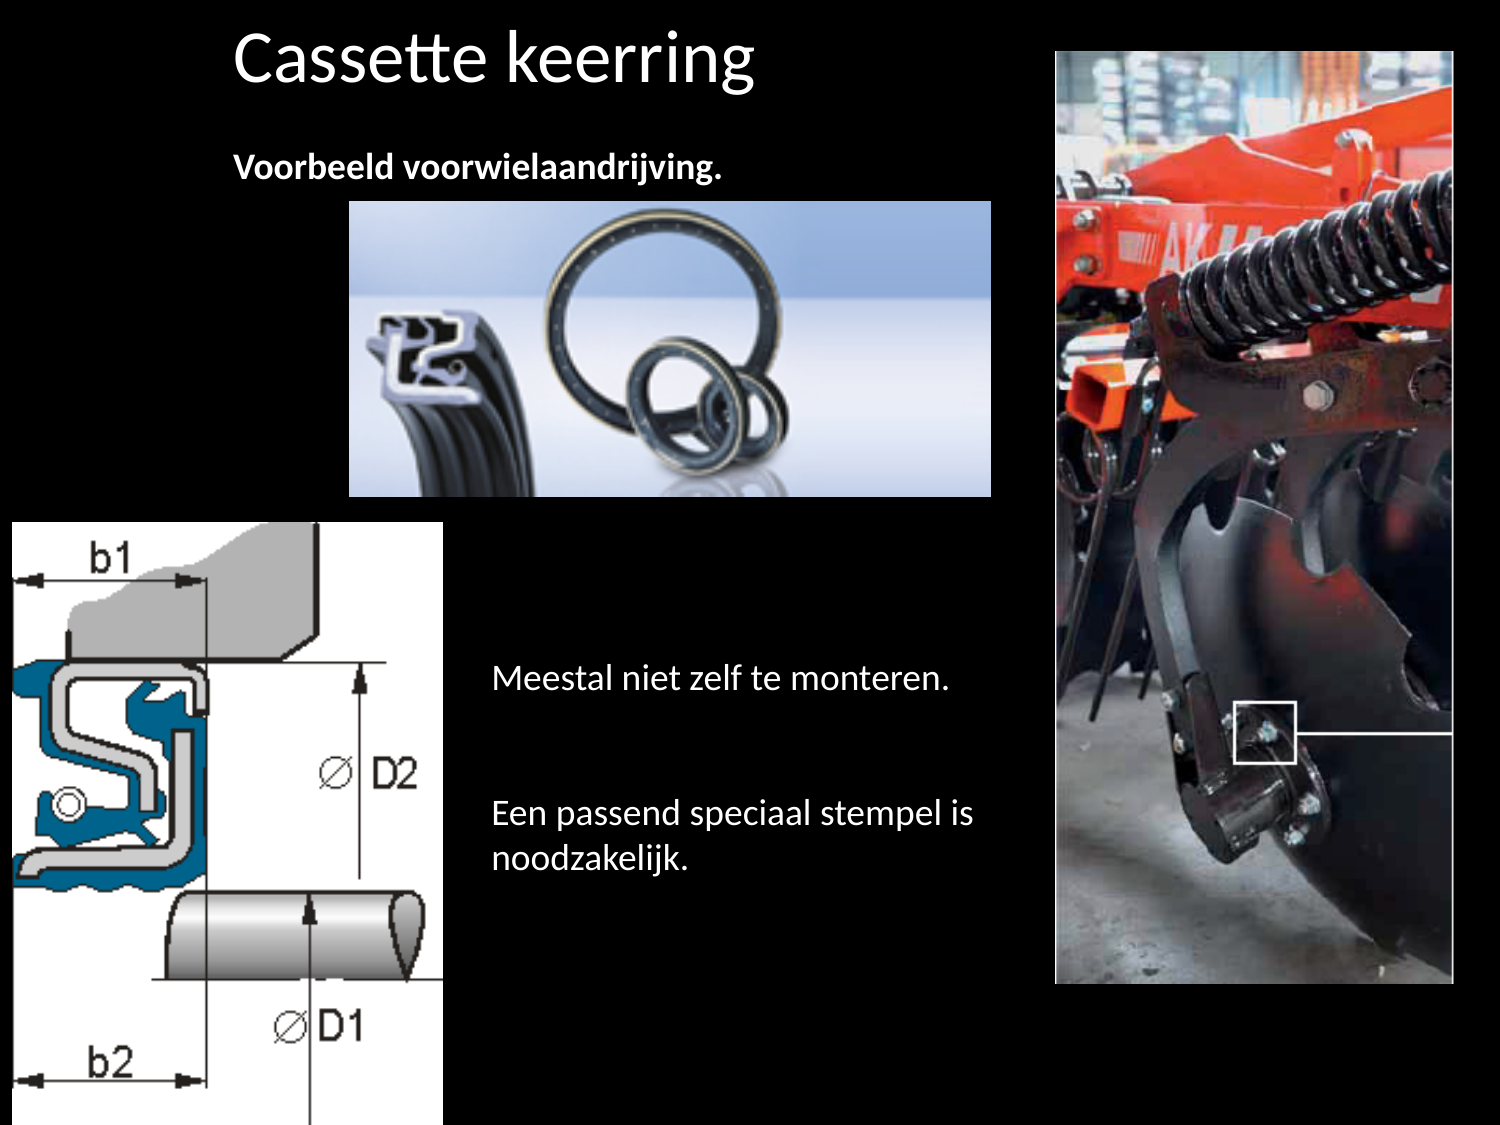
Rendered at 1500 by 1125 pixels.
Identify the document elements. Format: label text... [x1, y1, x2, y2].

text_box Cassette keerring Voorbeeld voorwielaandrijving. [218, 0, 963, 195]
picture [1054, 50, 1461, 985]
text_box Meestal niet zelf te monteren. Een passend speciaal stempel is noodzakelijk. [476, 645, 1049, 885]
picture [349, 201, 991, 497]
picture [11, 522, 444, 1125]
